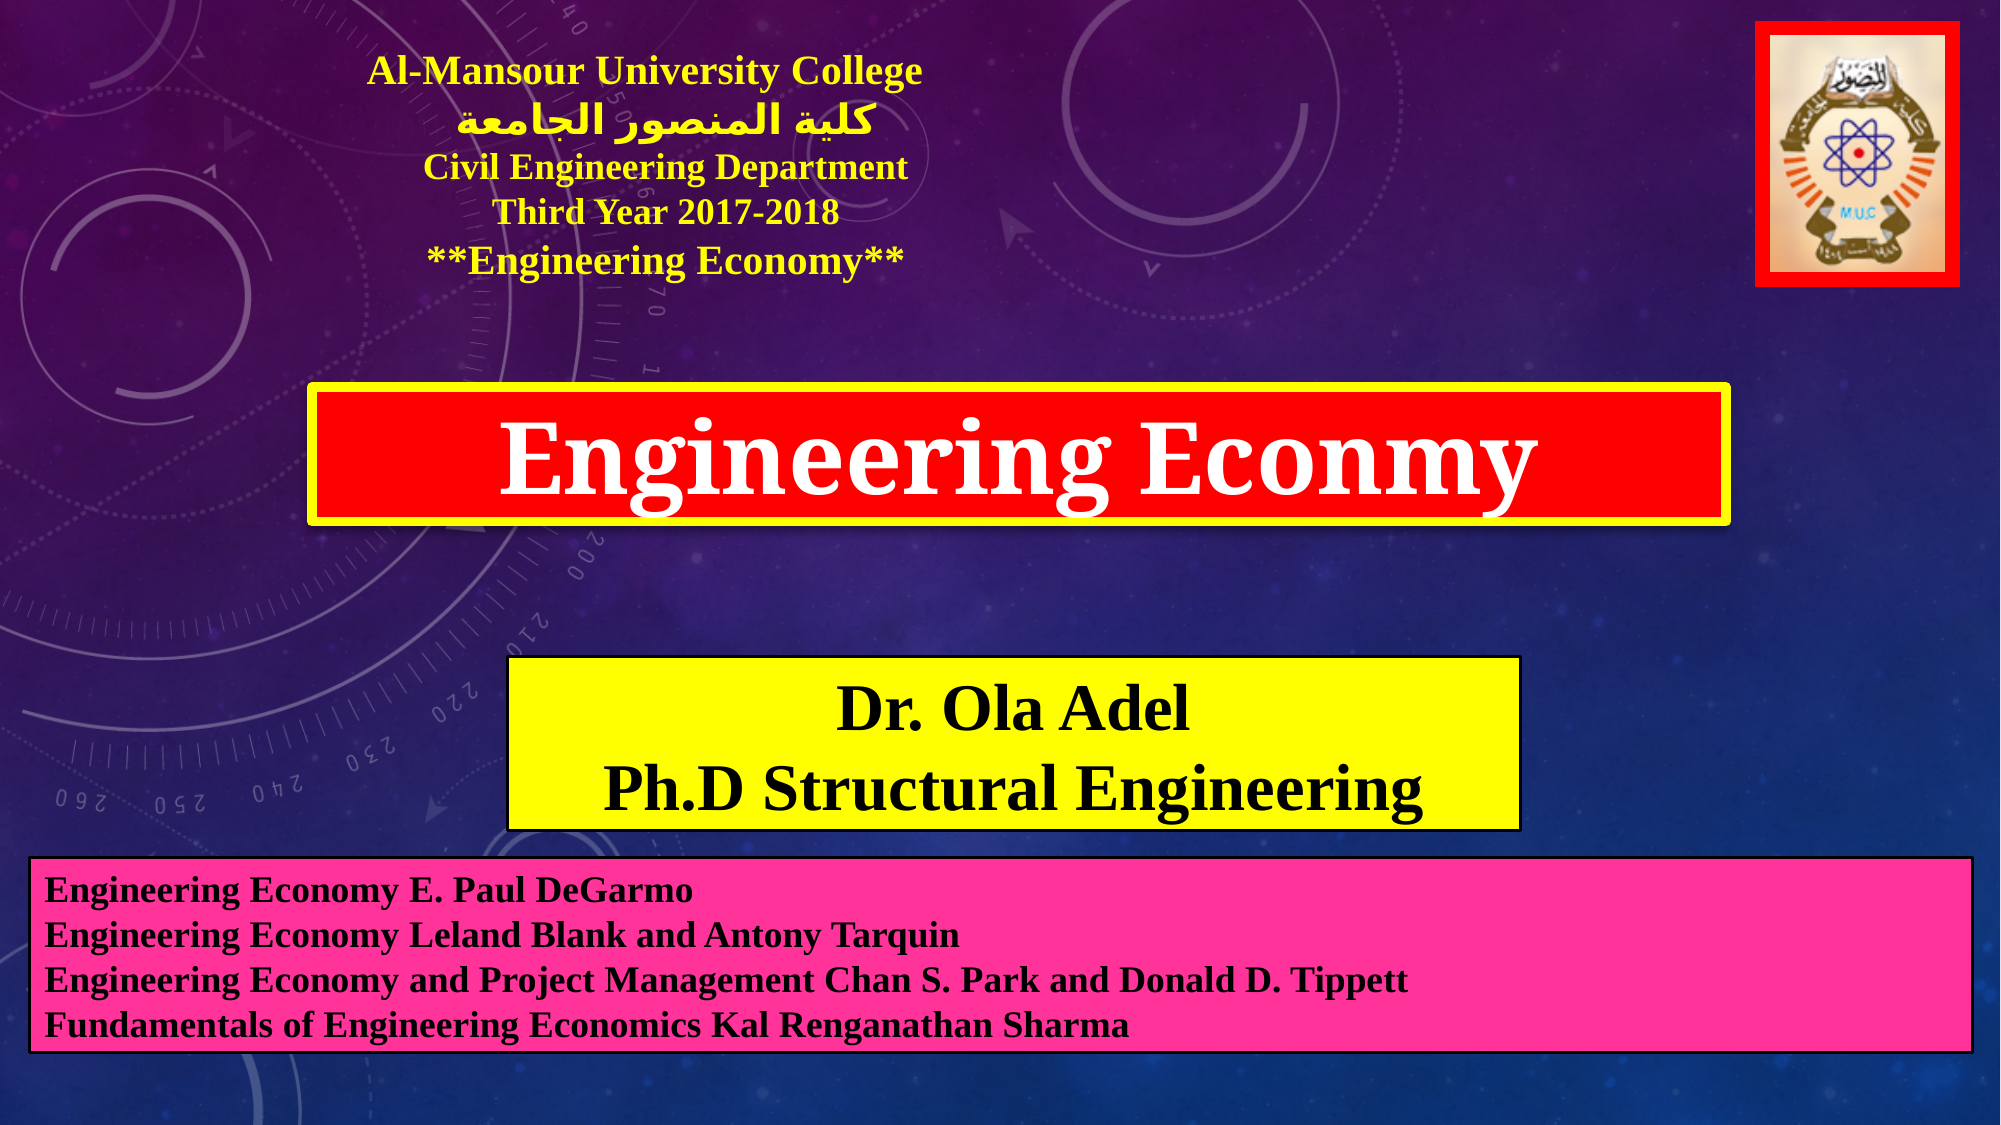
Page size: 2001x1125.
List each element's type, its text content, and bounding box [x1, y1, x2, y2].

text_box Dr. Ola Adel Ph.D Structural Engineering [506, 655, 1522, 832]
text_box Engineering Econmy [311, 386, 1727, 522]
text_box Al-Mansour University College كلية المنصور الجامعة Civil Engineering Department Third Year 2017-2018 **Engineering Economy** [320, 35, 1012, 290]
picture [0, 0, 2001, 1125]
text_box Engineering Economy E. Paul DeGarmo Engineering Economy Leland Blank and Antony Tarquin Engineering Economy and Project Management Chan S. Park and Donald D. Tippett Fundamentals of Engineering Economics Kal Renganathan Sharma [28, 856, 1974, 1054]
